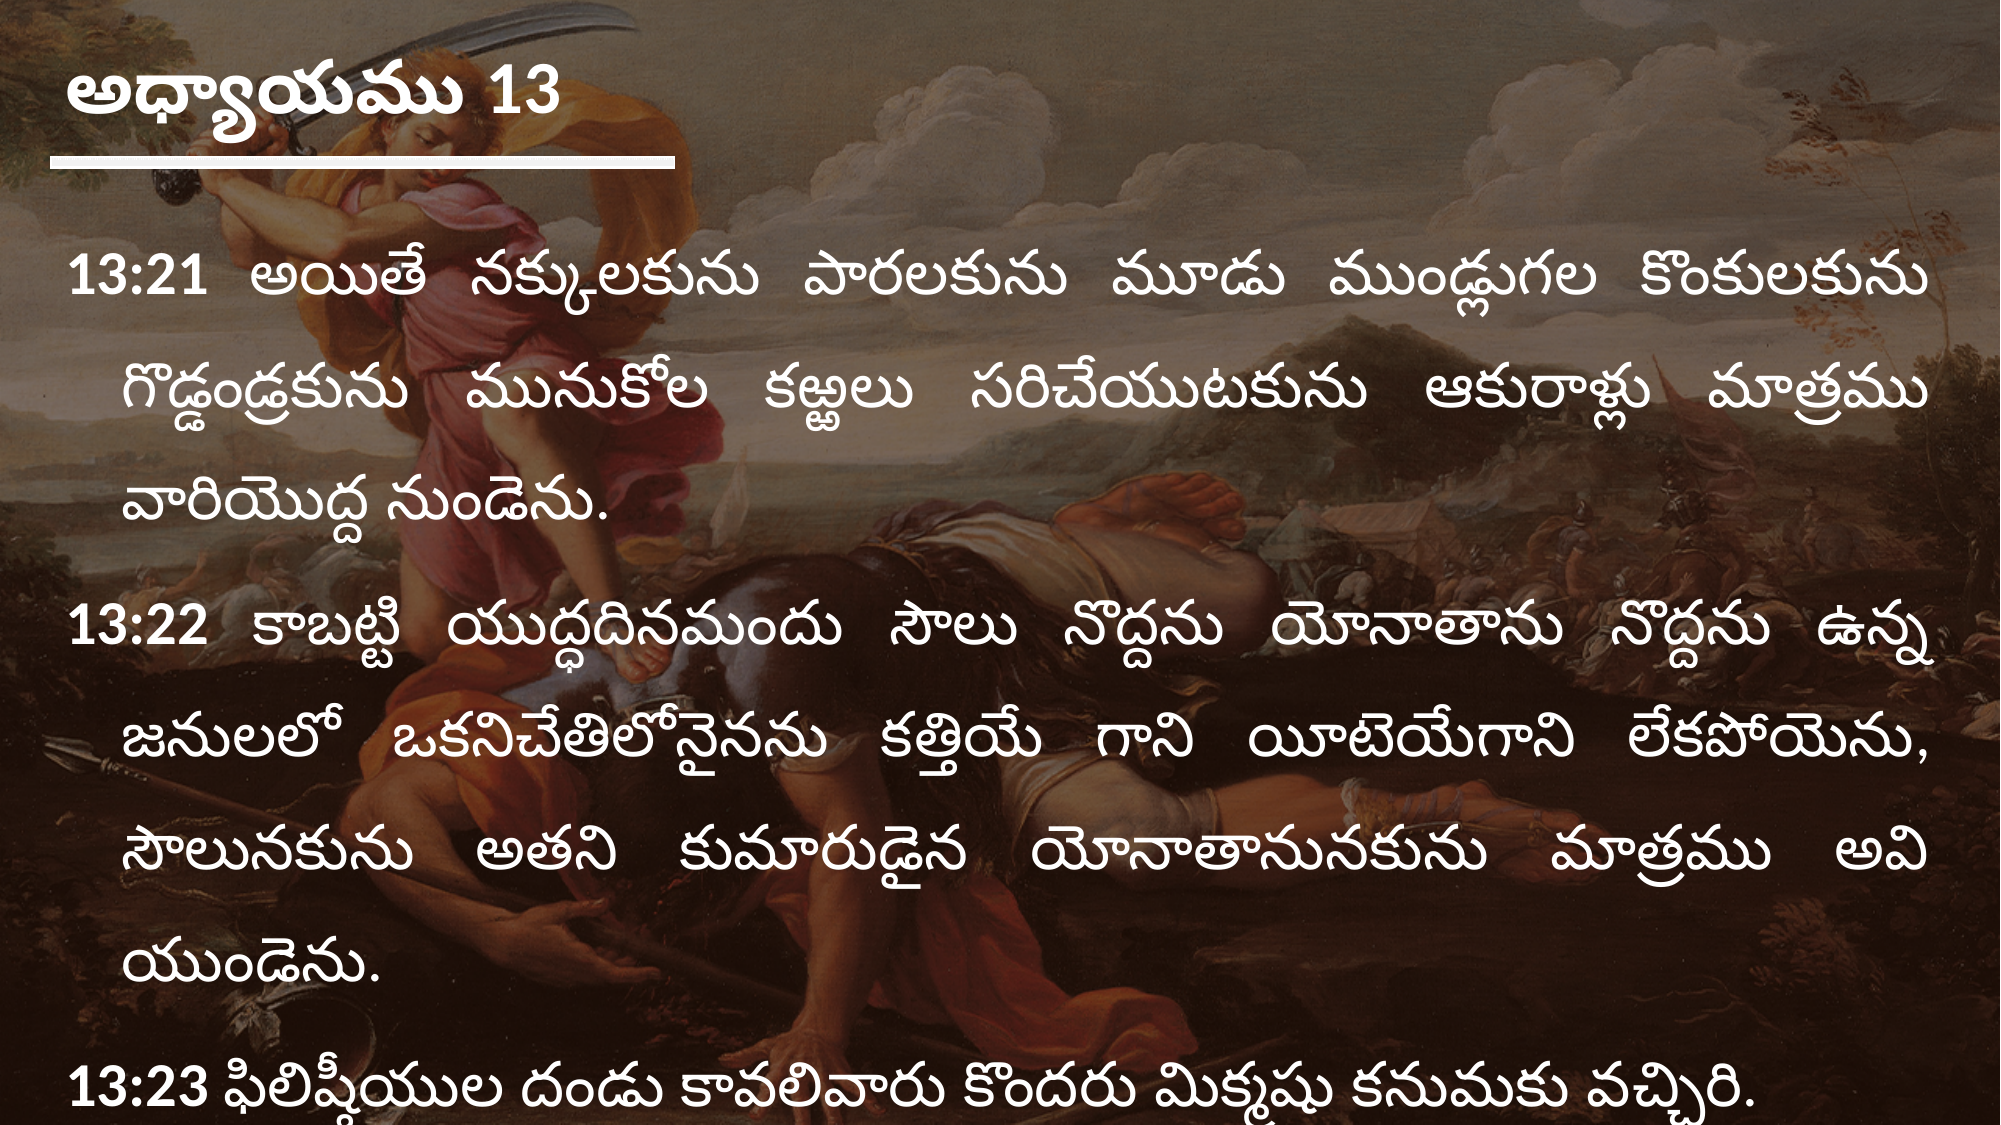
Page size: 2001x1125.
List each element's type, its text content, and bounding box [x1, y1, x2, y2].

list 13:21 అయితే నక్కులకును పారలకును మూడు ముండ్లుగల కొంకులకును గొడ్డండ్రకును మునుకోల కఱ్ఱలు సరిచేయుటకును ఆకురాళ్లు మాత్రము వారియొద్ద నుండెను. 13:22 కాబట్టి యుద్ధదినమందు సౌలు నొద్దను యోనాతాను నొద్దను ఉన్న జనులలో ఒకనిచేతిలోనైనను కత్తియే గాని యీటెయేగాని లేకపోయెను, సౌలునకును అతని కుమారుడైన యోనాతానునకును మాత్రము అవి యుండెను. 13:23 ఫిలిష్తీయుల దండు కావలివారు కొందరు మిక్మషు కనుమకు వచ్చిరి. [50, 187, 1946, 1063]
title అధ్యాయము 13 [50, 0, 1925, 167]
picture [0, 0, 2000, 1125]
